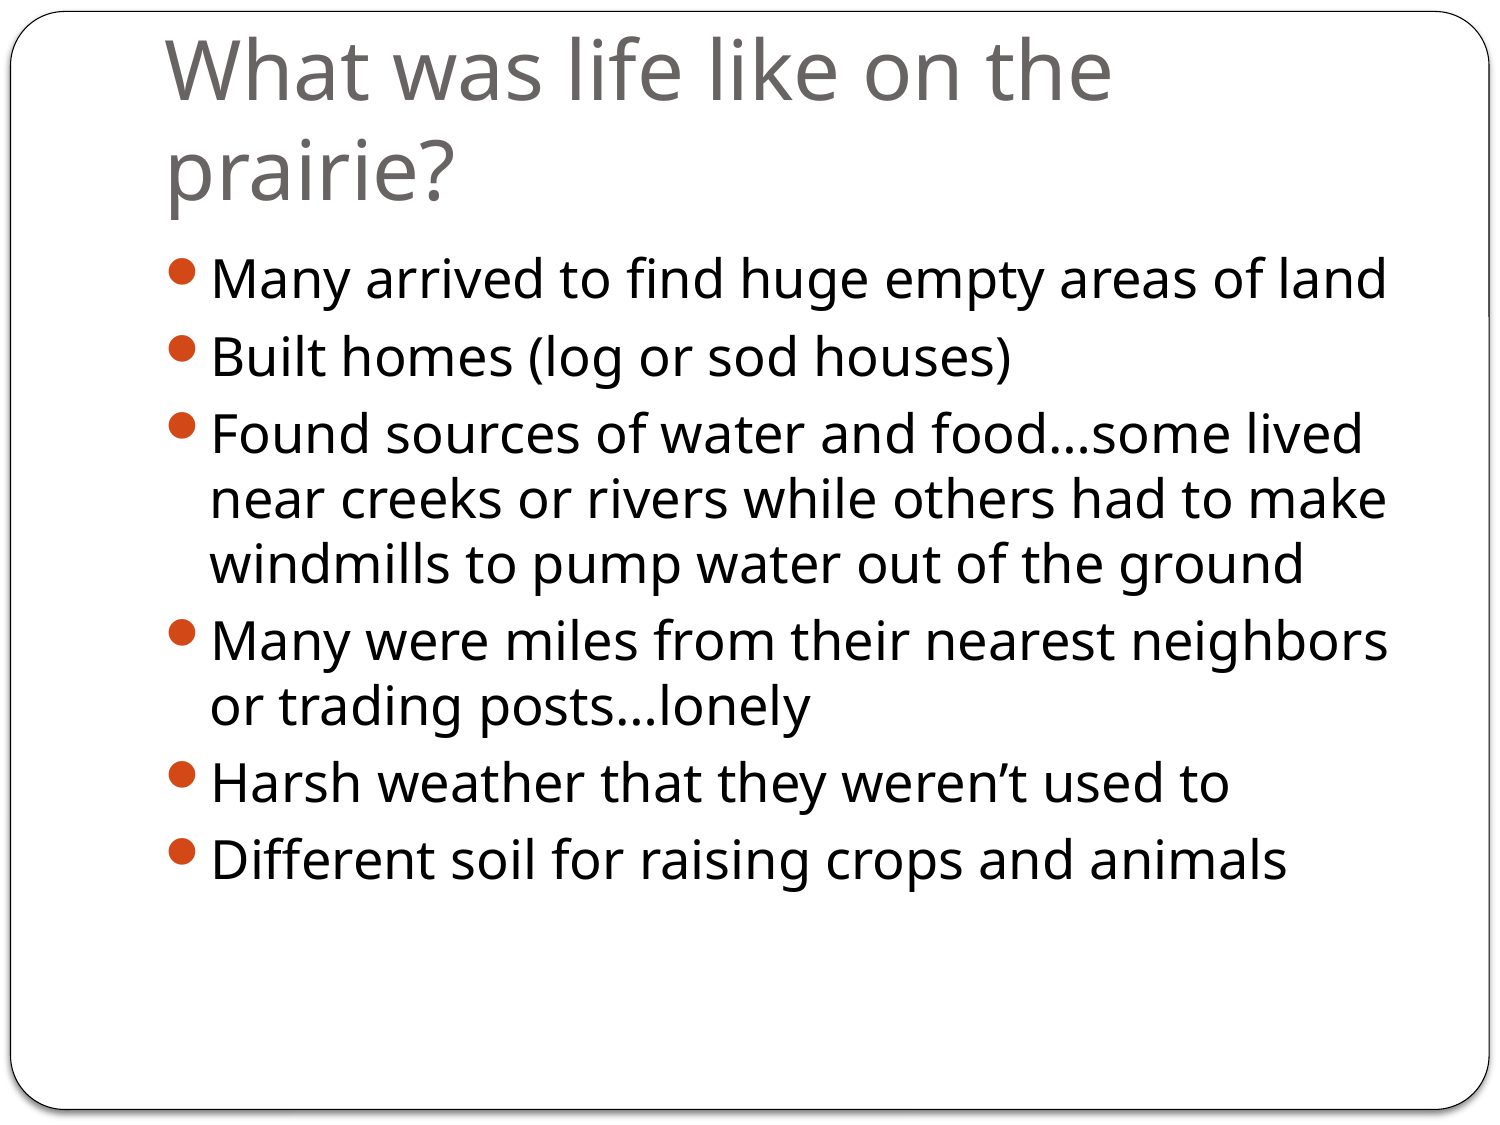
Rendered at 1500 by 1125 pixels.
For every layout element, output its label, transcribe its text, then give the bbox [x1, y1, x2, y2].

list Many arrived to find huge empty areas of land Built homes (log or sod houses) Found sources of water and food…some lived near creeks or rivers while others had to make windmills to pump water out of the ground Many were miles from their nearest neighbors or trading posts…lonely Harsh weather that they weren’t used to Different soil for raising crops and animals [150, 237, 1425, 988]
title What was life like on the prairie? [150, 45, 1425, 233]
